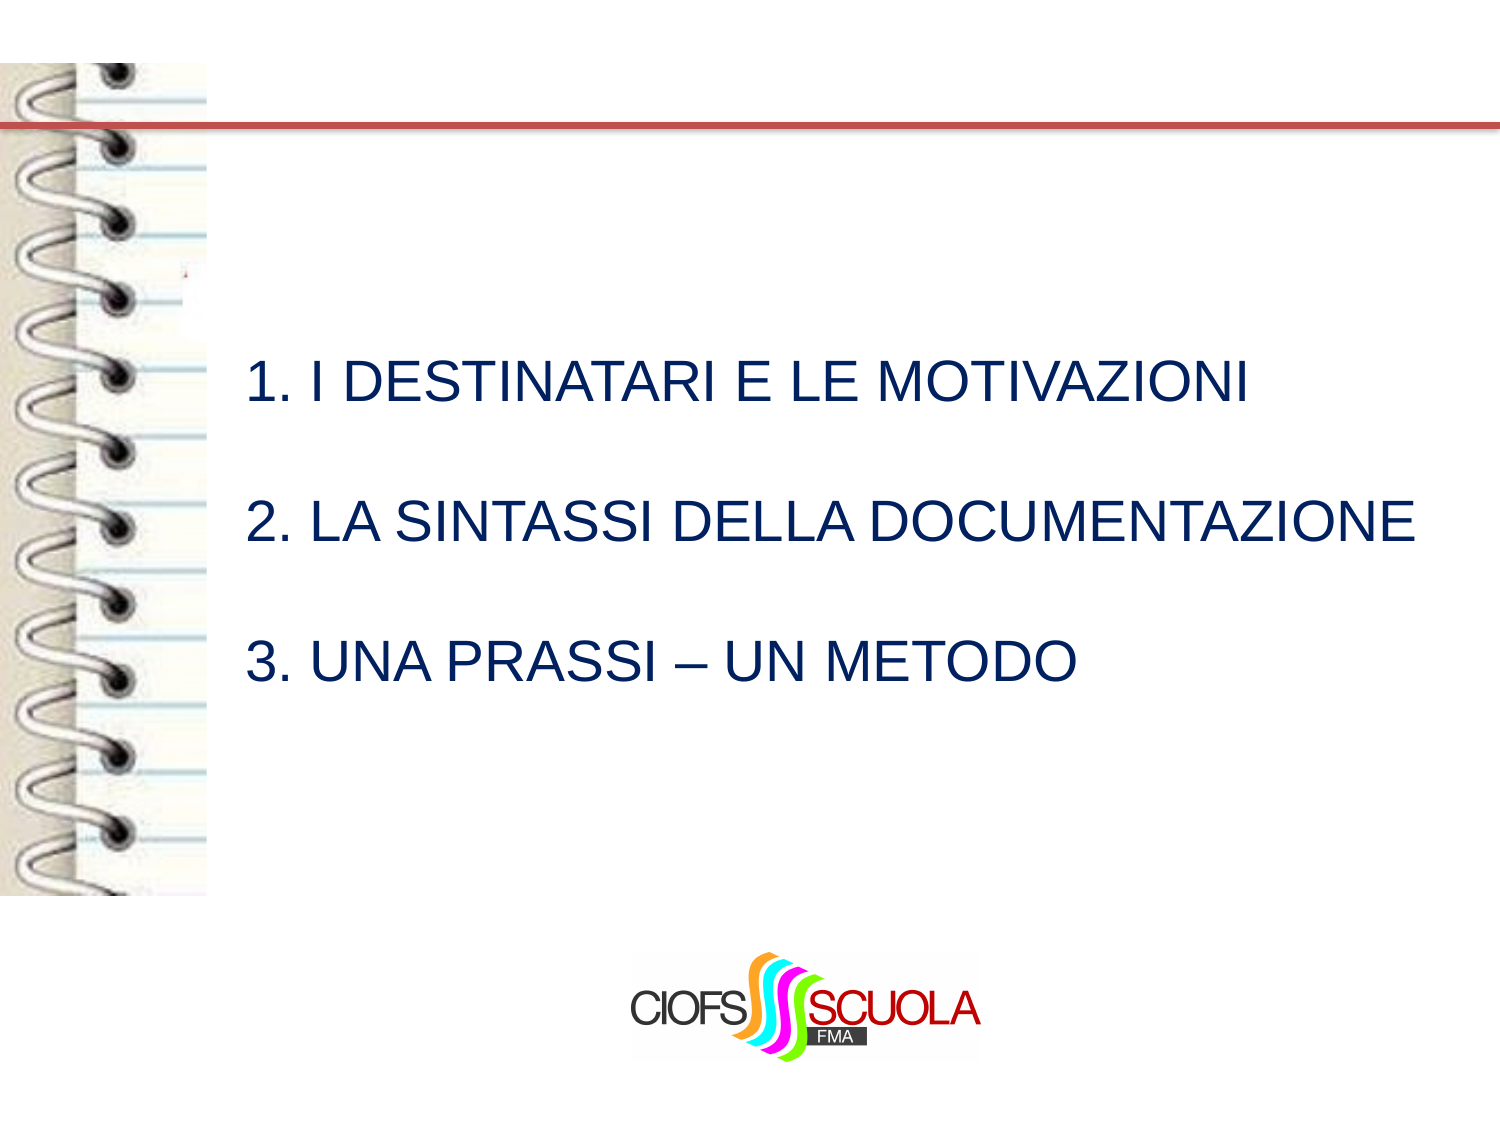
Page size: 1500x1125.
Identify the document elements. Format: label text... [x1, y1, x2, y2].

picture [0, 126, 207, 896]
picture [0, 62, 207, 125]
picture [631, 952, 981, 1063]
text_box 1. I DESTINATARI E LE MOTIVAZIONI 2. LA SINTASSI DELLA DOCUMENTAZIONE 3. UNA PRASSI – UN METODO [230, 335, 1442, 700]
